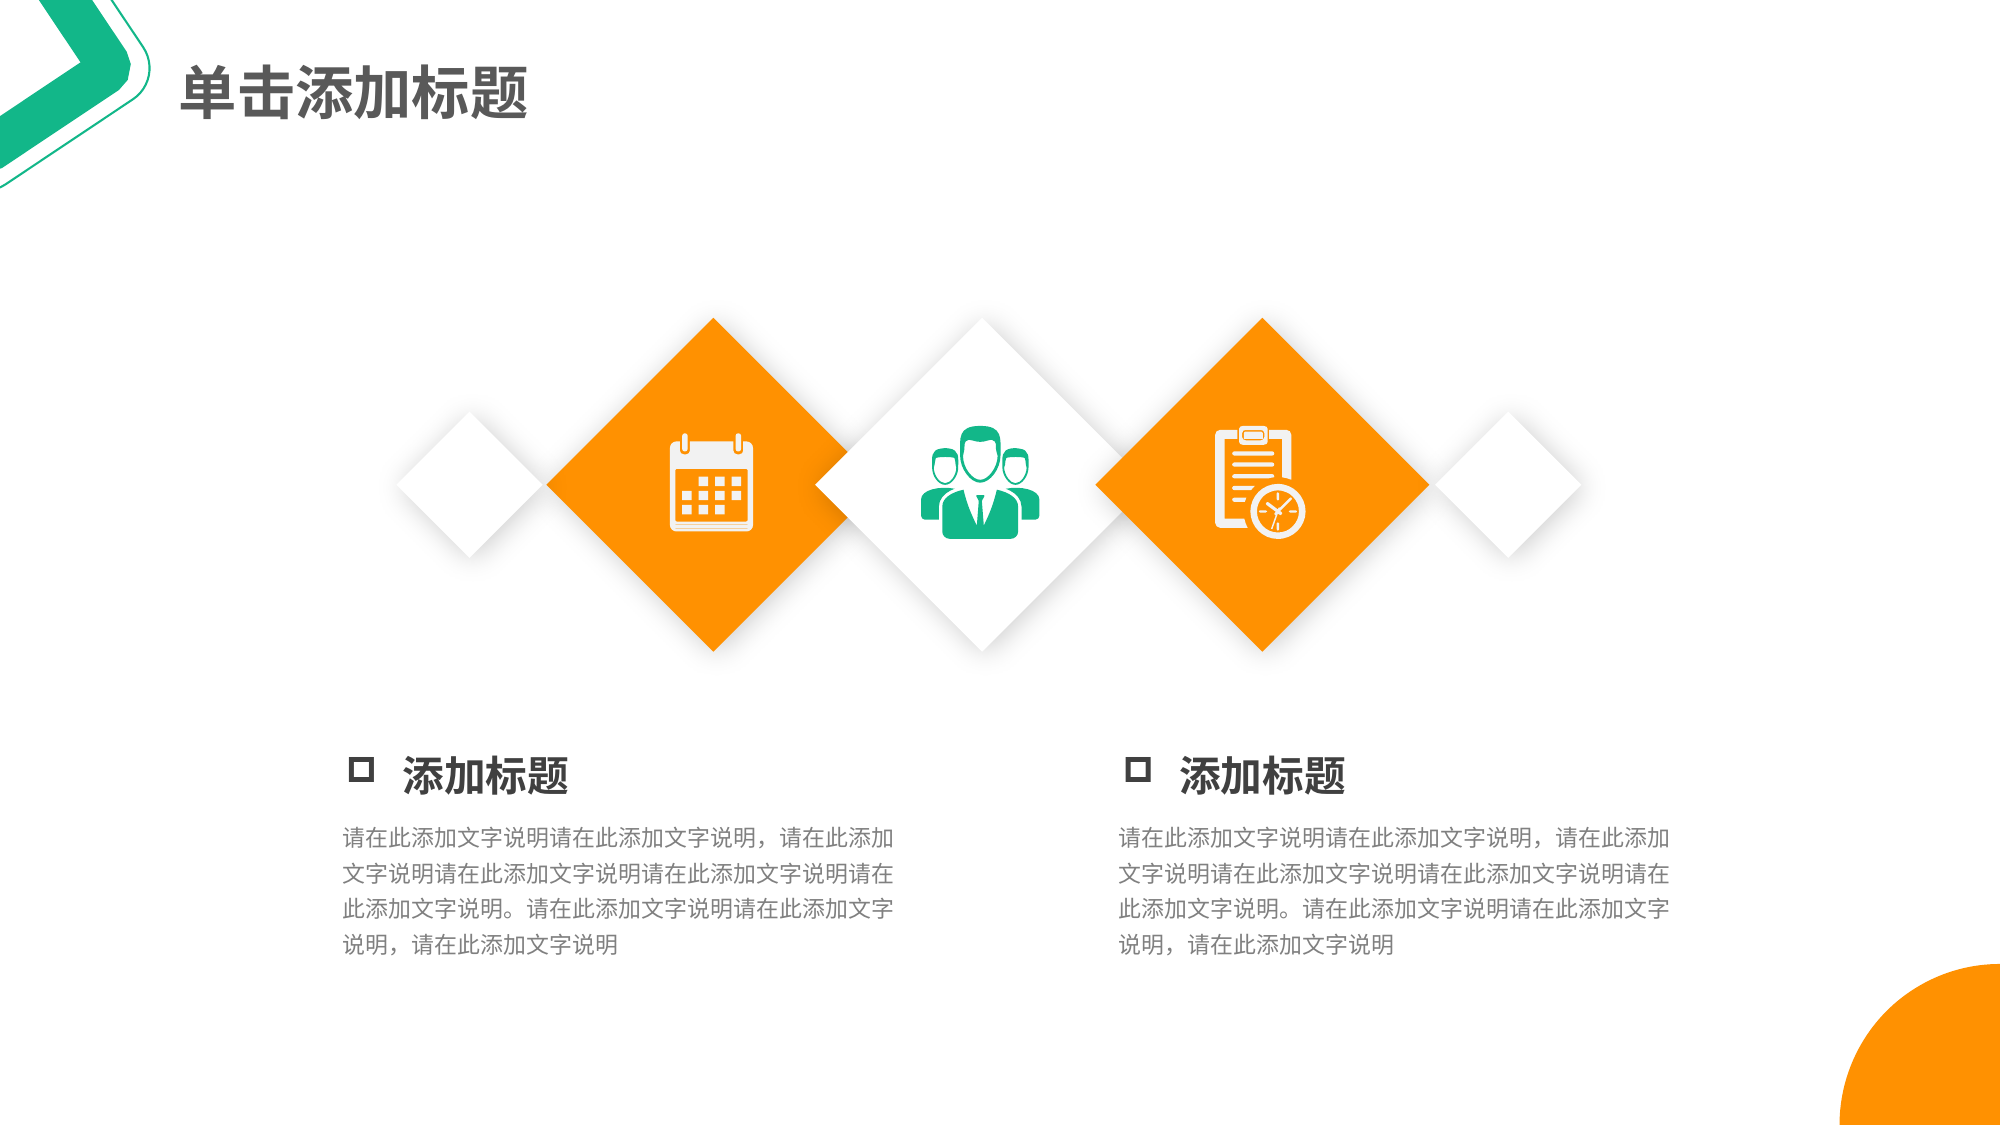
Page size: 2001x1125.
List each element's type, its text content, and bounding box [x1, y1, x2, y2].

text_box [327, 742, 916, 968]
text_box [417, 366, 1560, 603]
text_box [1104, 742, 1693, 968]
text_box 单击添加标题 [164, 48, 558, 134]
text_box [0, 0, 121, 161]
text_box [1839, 963, 2000, 1125]
